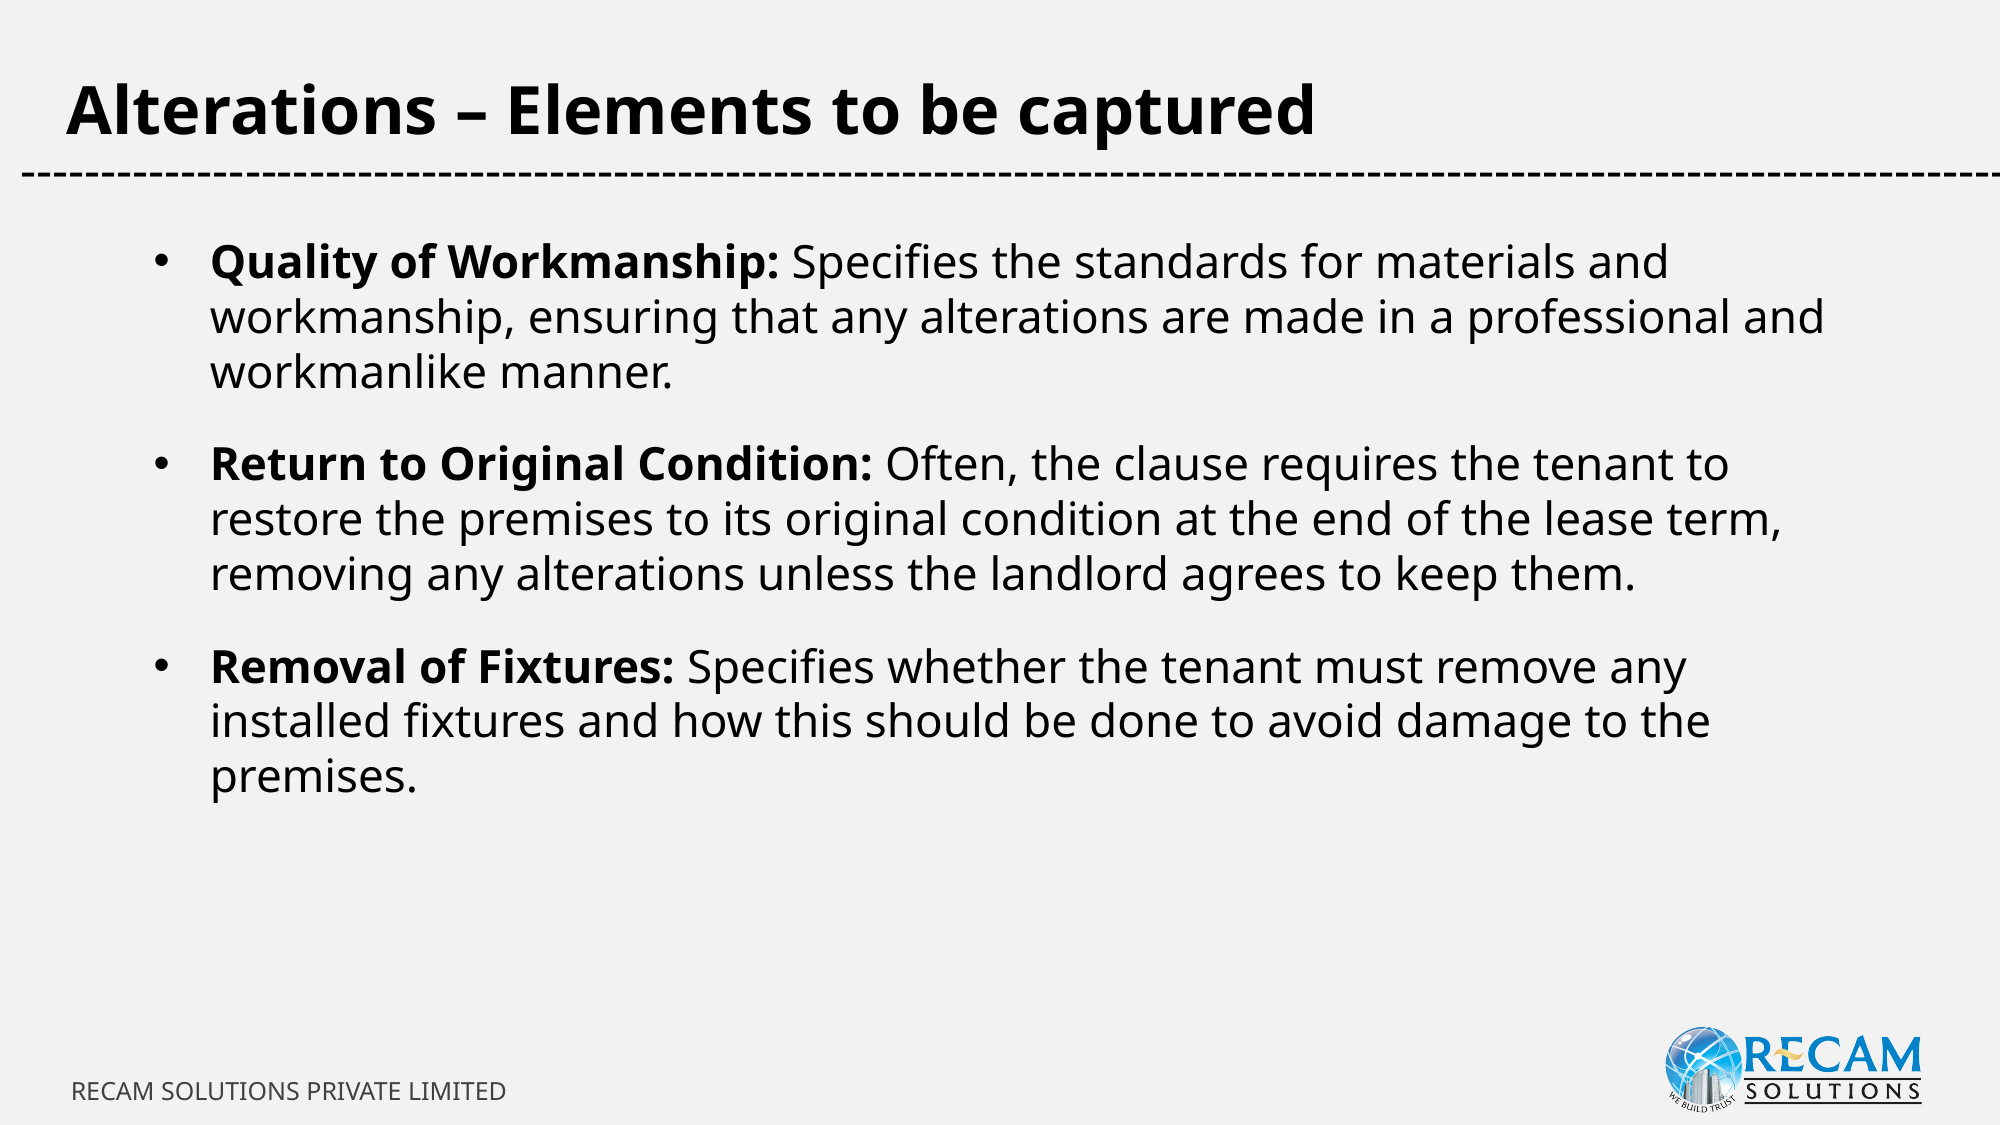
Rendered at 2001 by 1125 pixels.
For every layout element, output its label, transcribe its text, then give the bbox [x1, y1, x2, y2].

footer RECAM SOLUTIONS PRIVATE LIMITED [70, 1073, 971, 1107]
text_box Quality of Workmanship: Specifies the standards for materials and workmanship, ensuring that any alterations are made in a professional and workmanlike manner. Return to Original Condition: Often, the clause requires the tenant to restore the premises to its original condition at the end of the lease term, removing any alterations unless the landlord agrees to keep them. Removal of Fixtures: Specifies whether the tenant must remove any installed fixtures and how this should be done to avoid damage to the premises. [138, 224, 1842, 902]
text_box Alterations – Elements to be captured [51, 60, 1520, 131]
picture [1652, 1014, 1935, 1125]
text_box ----------------------------------------------------------------------------------------------------------------------------- [6, 131, 2000, 207]
